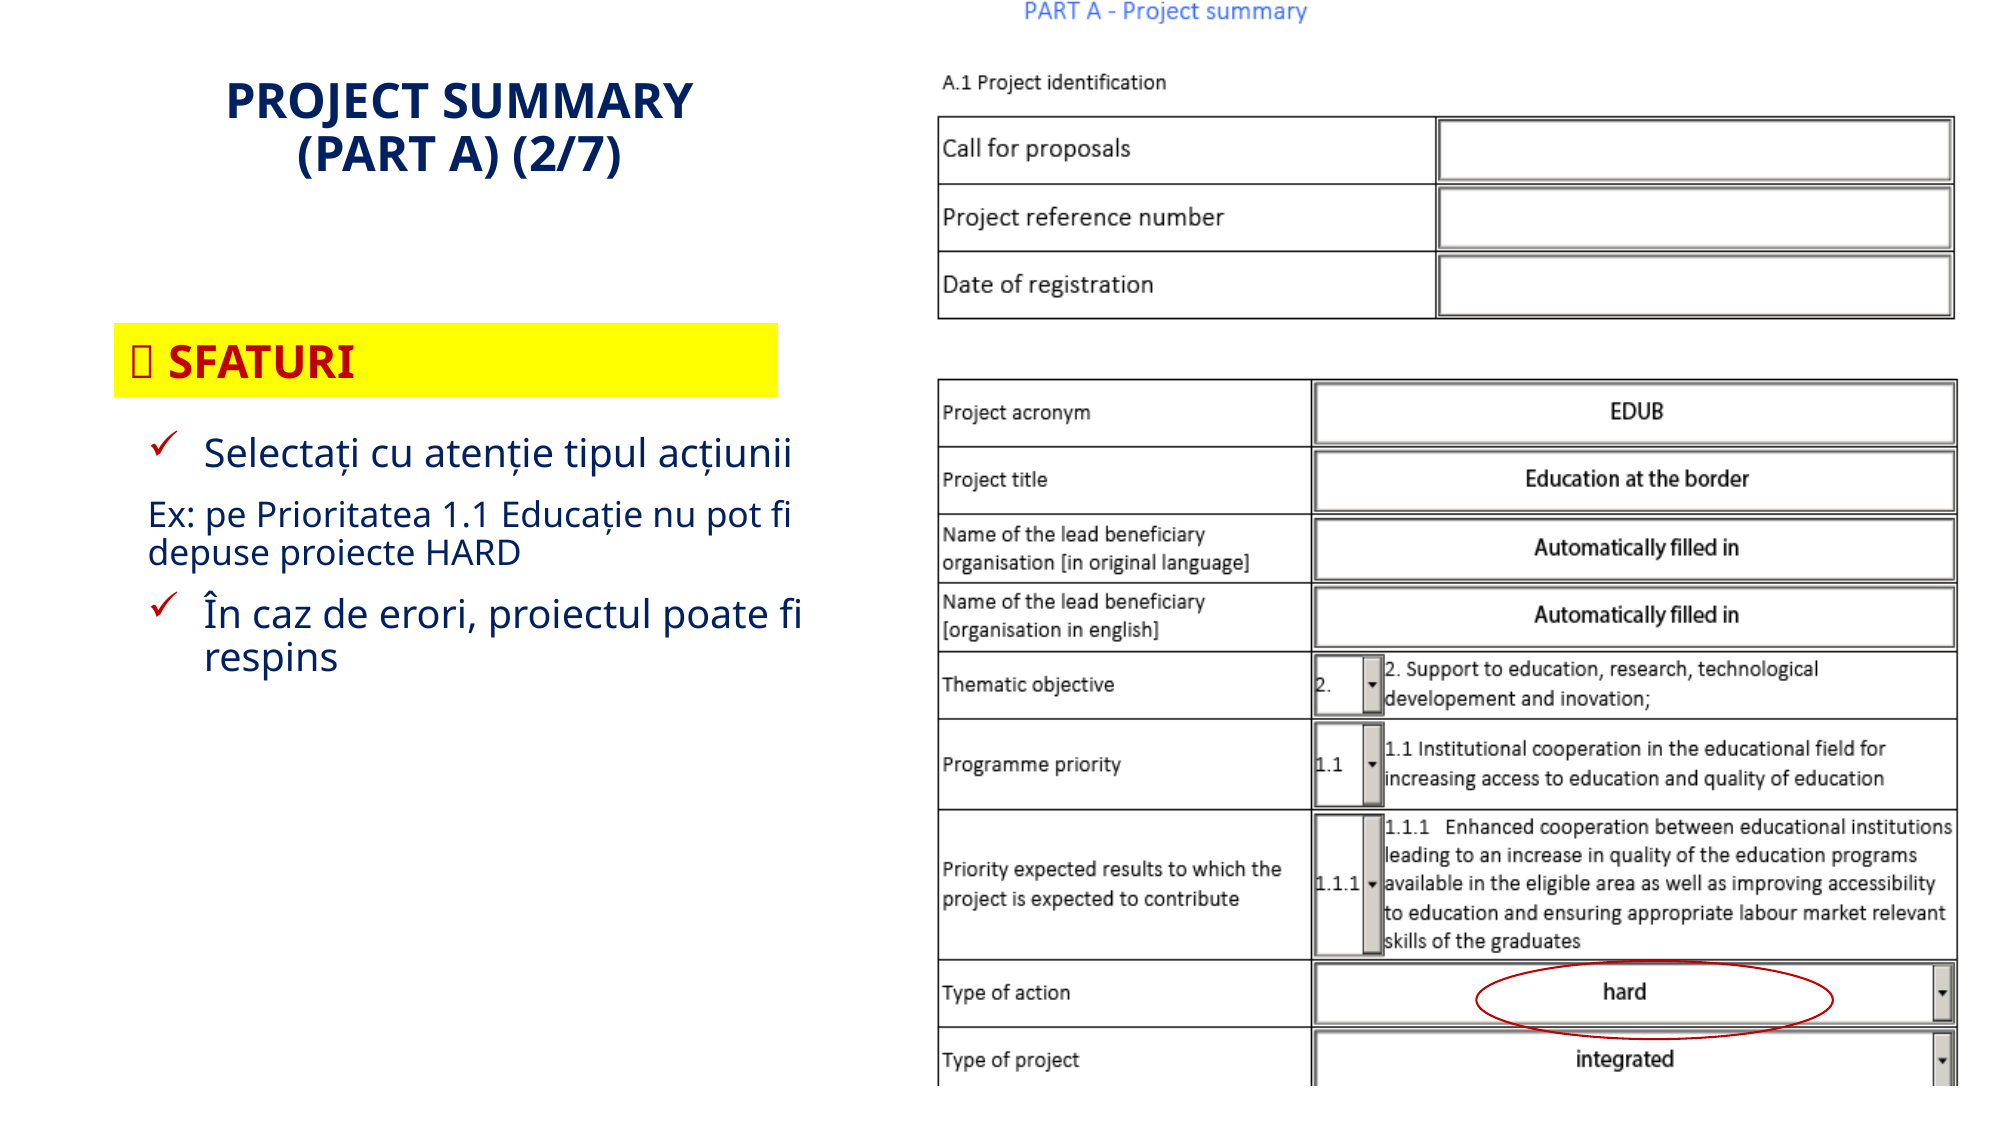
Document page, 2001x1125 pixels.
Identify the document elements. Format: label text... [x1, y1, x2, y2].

picture [923, 0, 1970, 1087]
subtitle Selectați cu atenție tipul acțiunii Ex: pe Prioritatea 1.1 Educație nu pot fi depuse proiecte HARD În caz de erori, proiectul poate fi respins [132, 173, 867, 872]
title PROJECT SUMMARY (PART A) (2/7) [24, 68, 896, 248]
table_header  SFATURI [114, 323, 778, 397]
